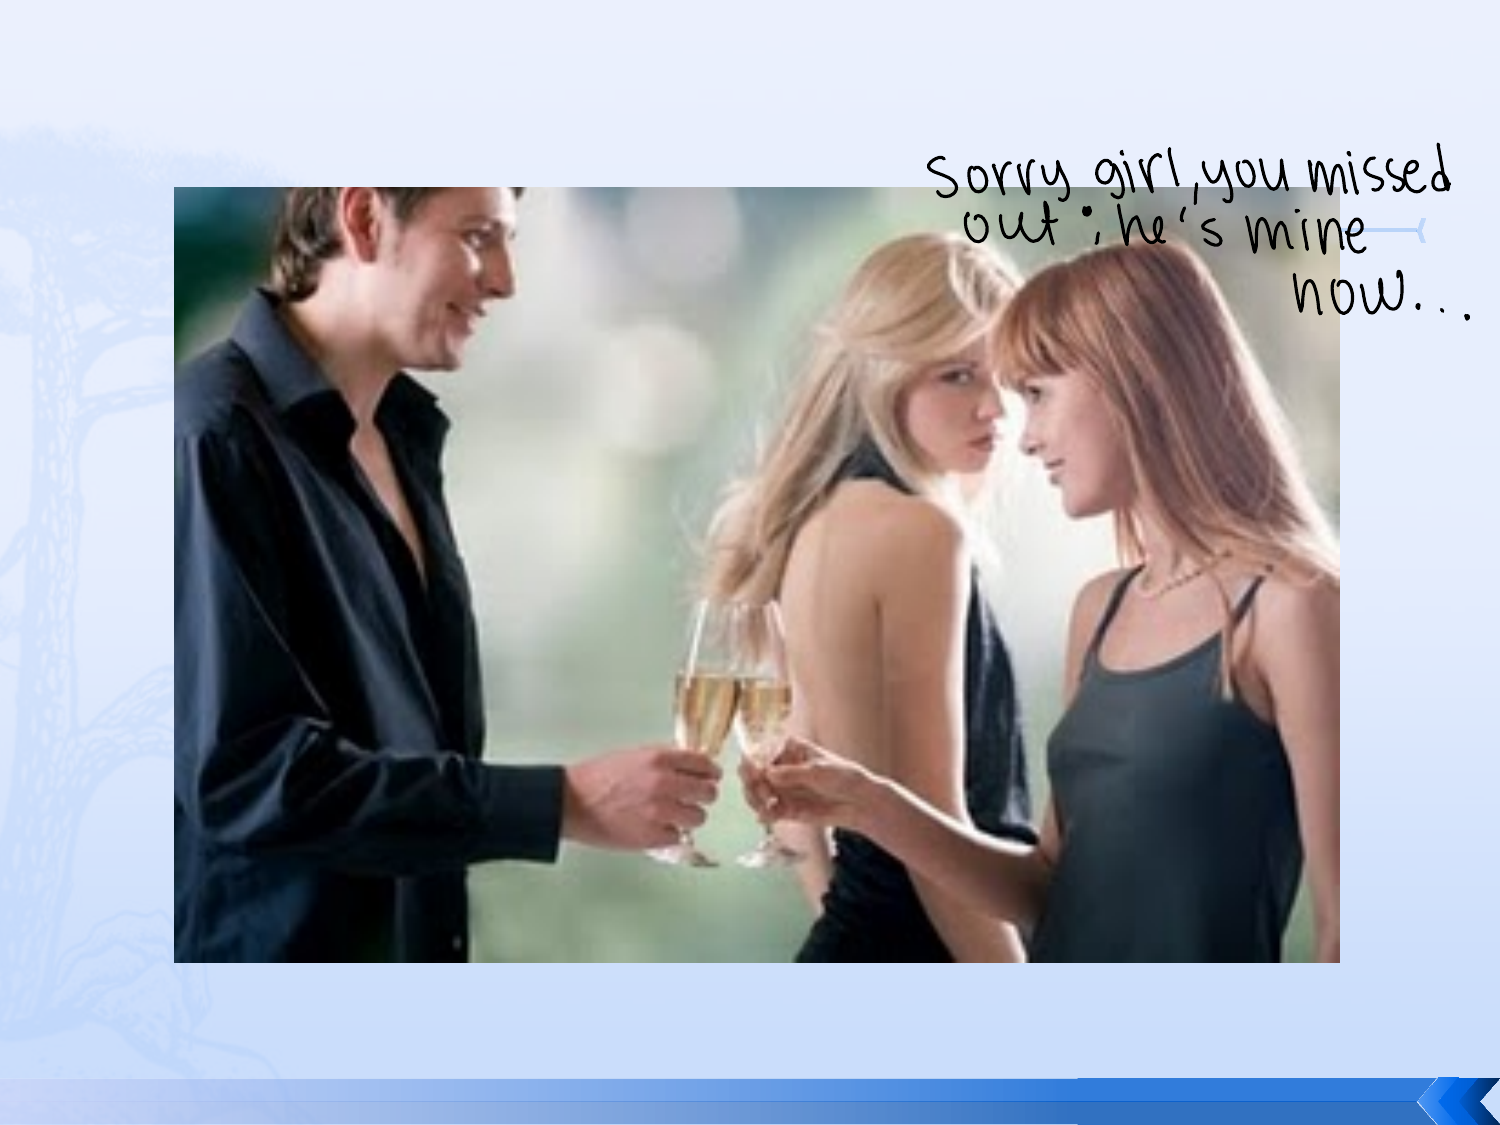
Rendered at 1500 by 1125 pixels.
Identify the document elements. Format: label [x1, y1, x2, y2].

picture [174, 186, 1340, 963]
